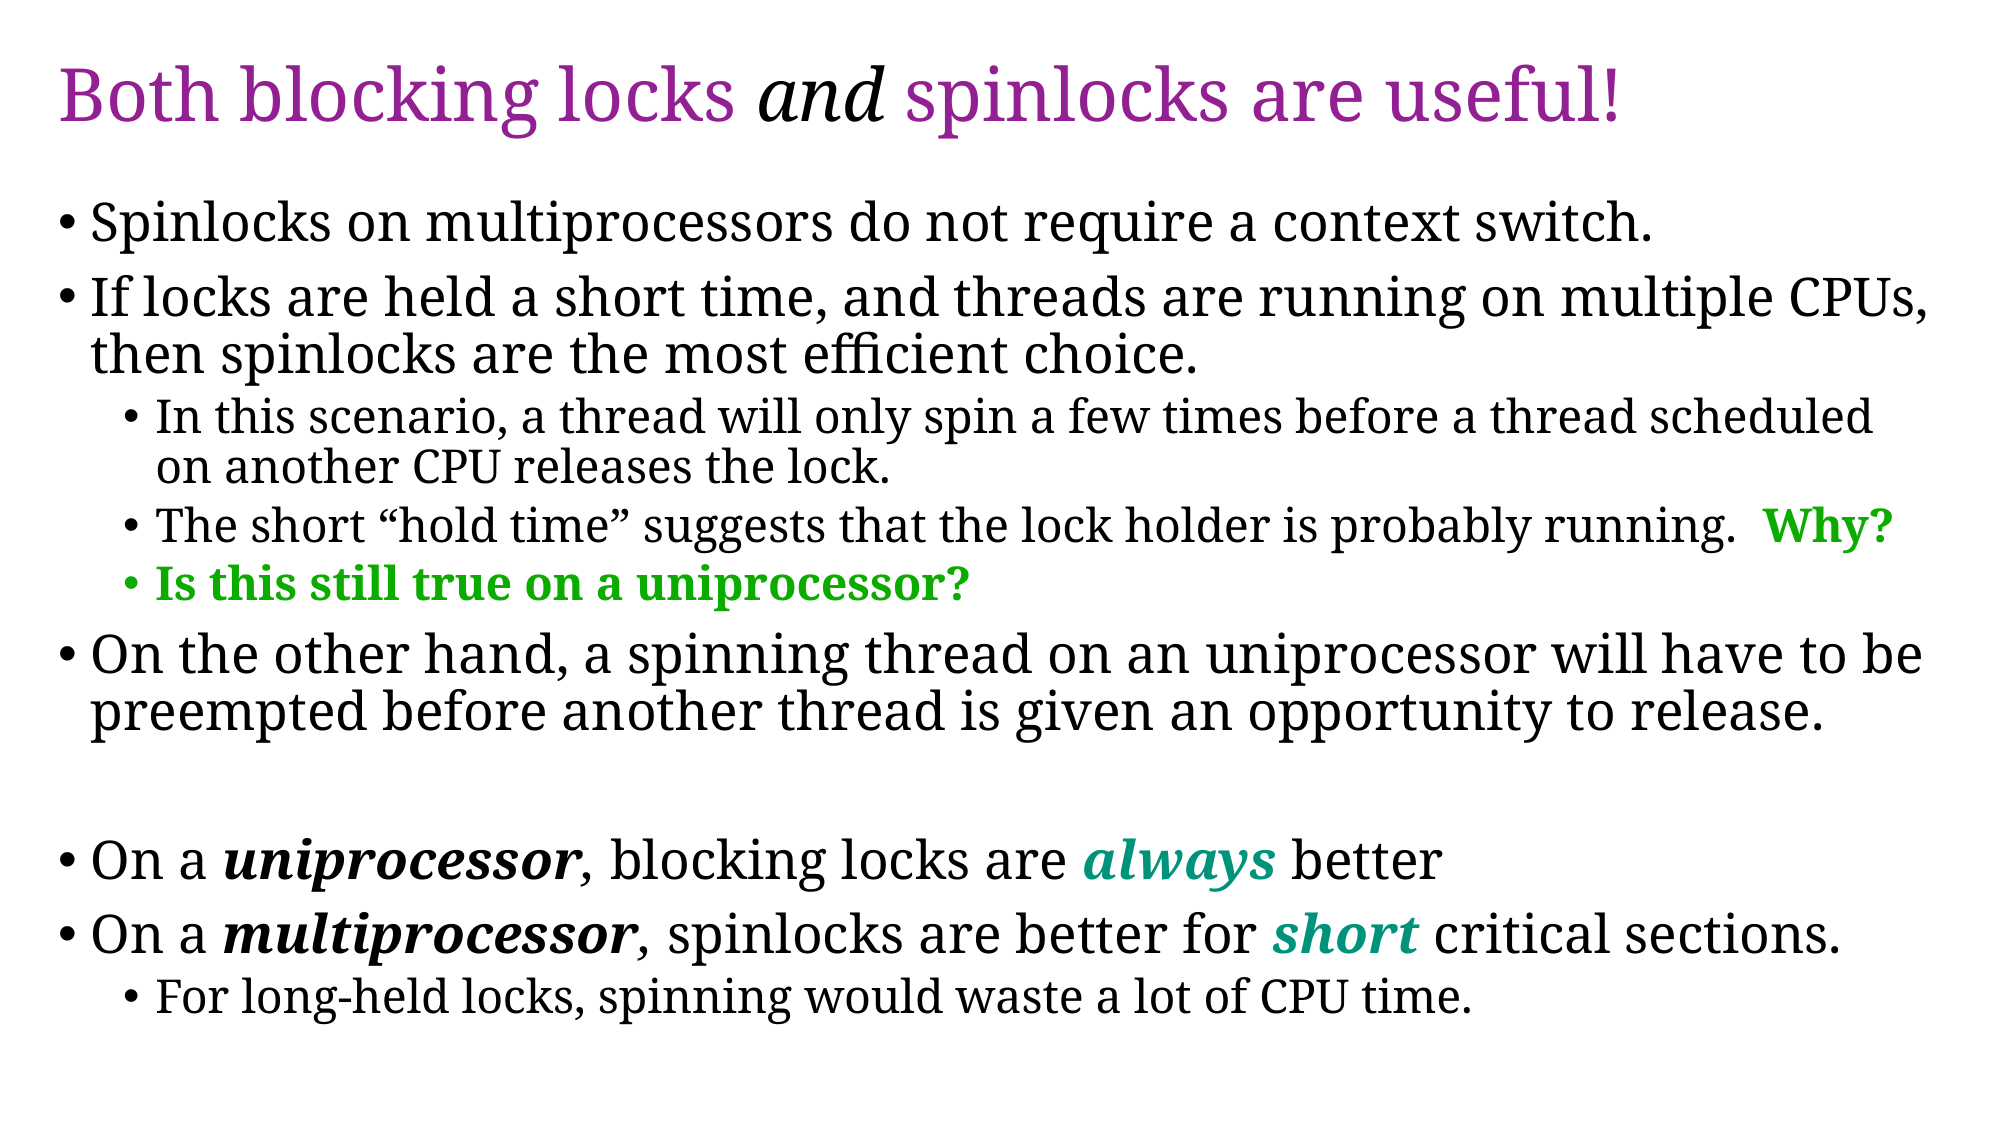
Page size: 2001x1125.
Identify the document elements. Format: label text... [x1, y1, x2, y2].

list Spinlocks on multiprocessors do not require a context switch. If locks are held a short time, and threads are running on multiple CPUs, then spinlocks are the most efficient choice. In this scenario, a thread will only spin a few times before a thread scheduled on another CPU releases the lock. The short “hold time” suggests that the lock holder is probably running. Why? Is this still true on a uniprocessor? On the other hand, a spinning thread on an uniprocessor will have to be preempted before another thread is given an opportunity to release. On a uniprocessor, blocking locks are always better On a multiprocessor, spinlocks are better for short critical sections. For long-held locks, spinning would waste a lot of CPU time. [43, 188, 1953, 1106]
title Both blocking locks and spinlocks are useful! [43, 25, 1953, 171]
